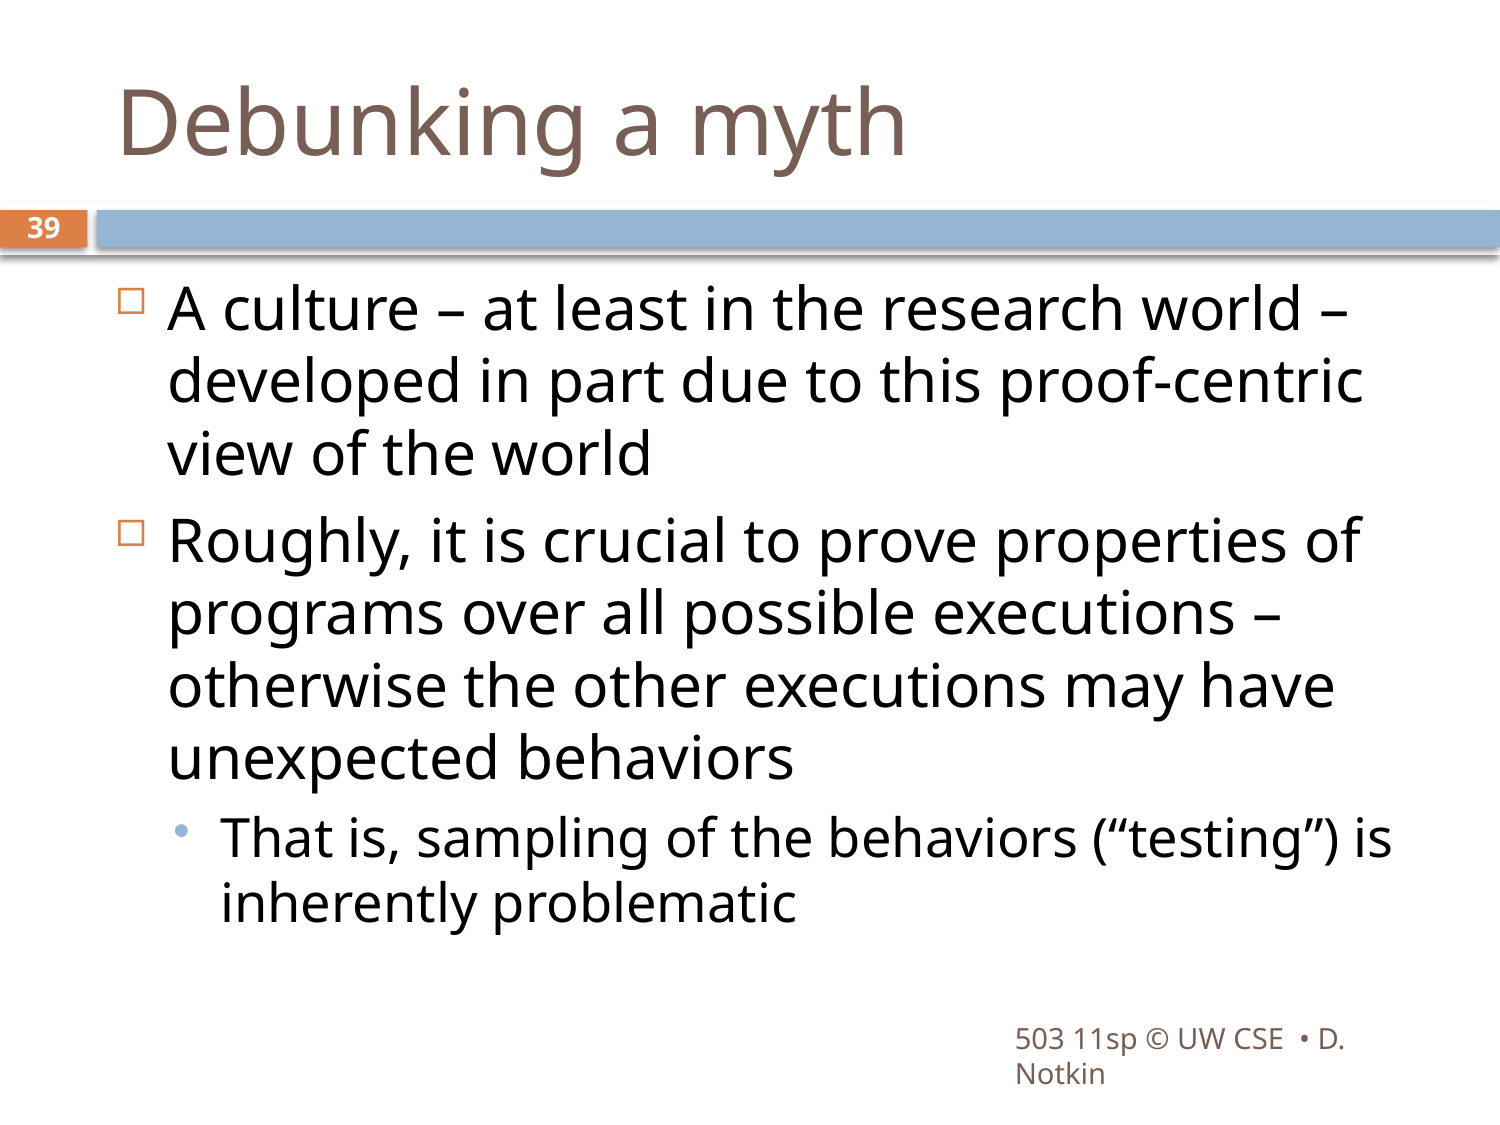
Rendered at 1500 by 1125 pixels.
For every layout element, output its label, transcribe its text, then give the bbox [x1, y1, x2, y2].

list A culture – at least in the research world – developed in part due to this proof-centric view of the world Roughly, it is crucial to prove properties of programs over all possible executions – otherwise the other executions may have unexpected behaviors That is, sampling of the behaviors (“testing”) is inherently problematic [100, 262, 1438, 1000]
slide_number 503 11sp © UW CSE • D. Notkin [999, 1025, 1438, 1085]
title Debunking a myth [100, 37, 1438, 200]
slide_number 39 [0, 208, 88, 249]
